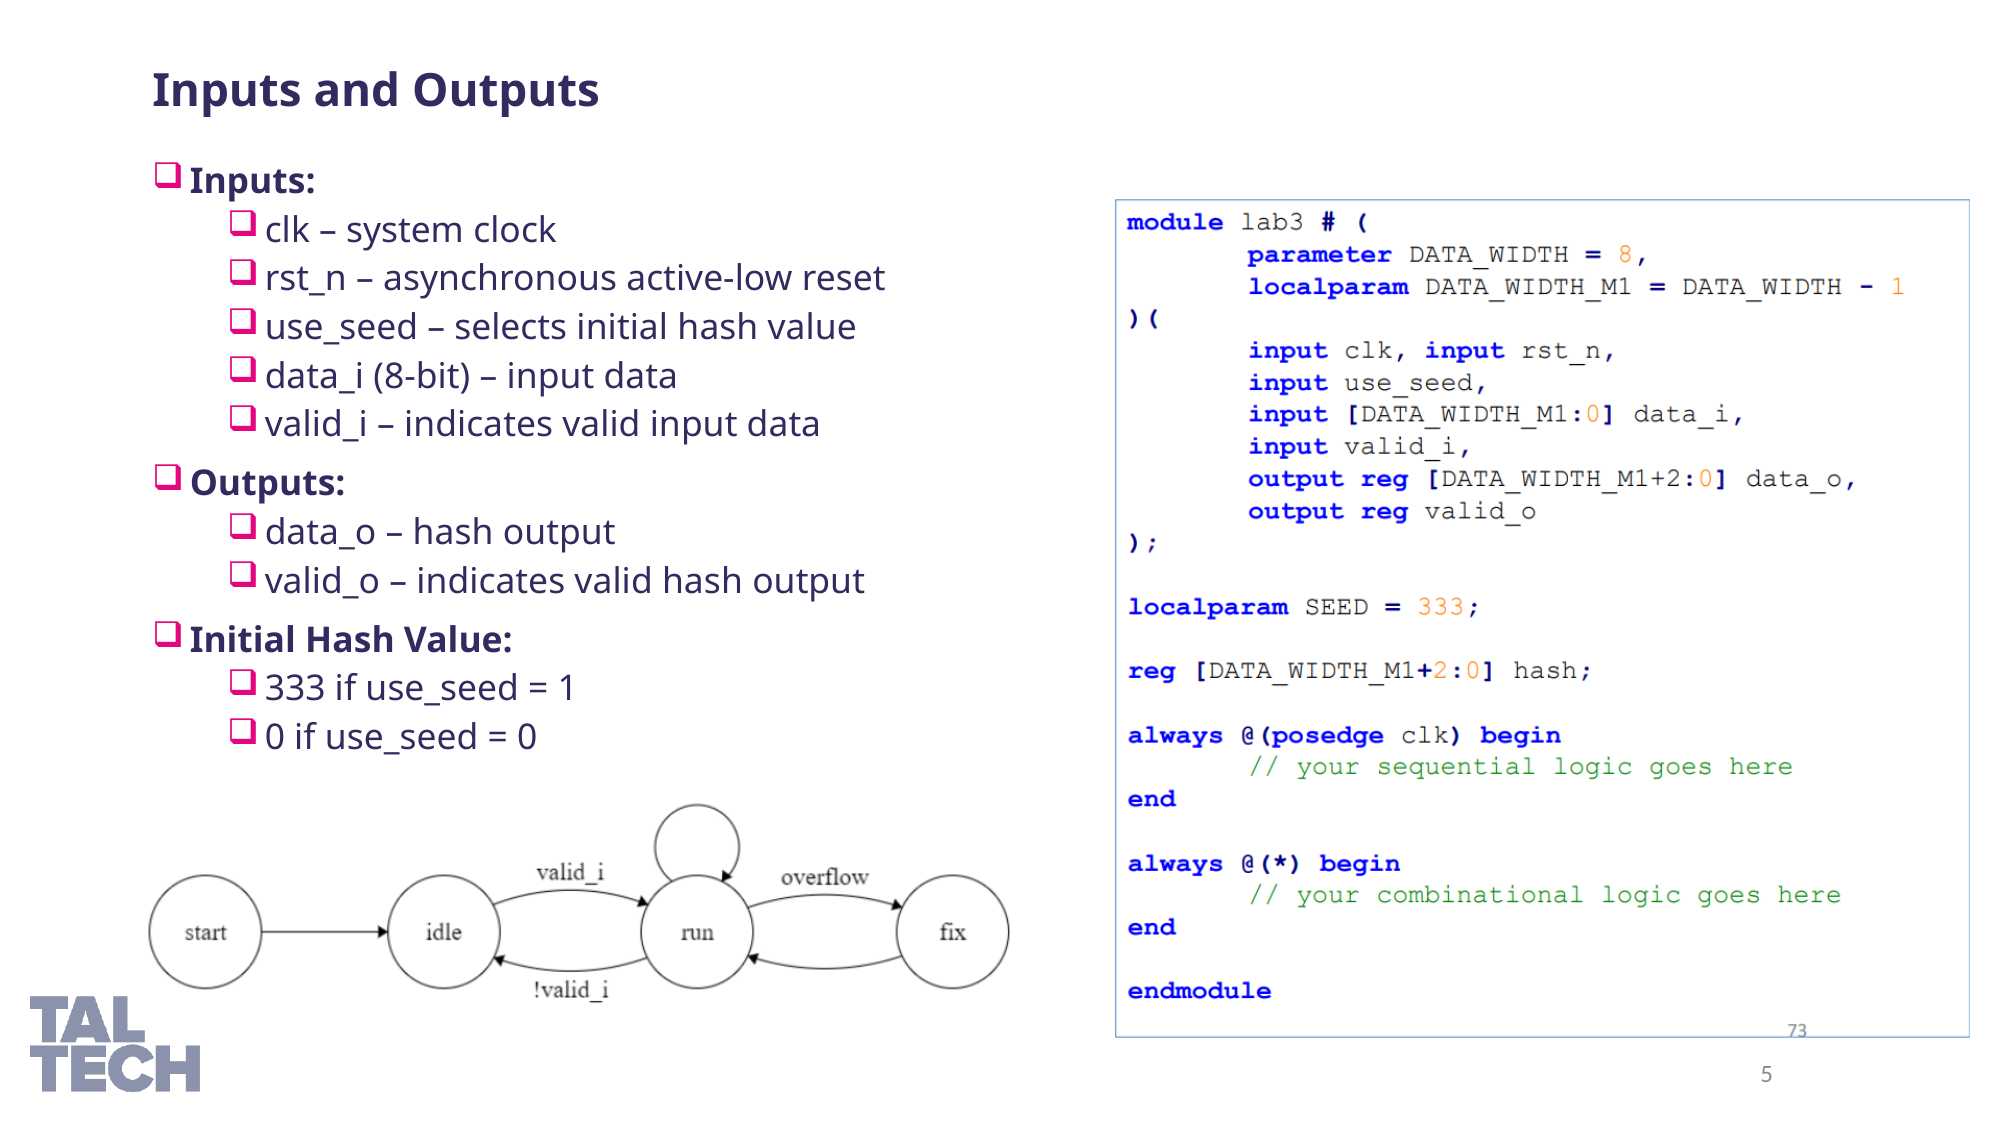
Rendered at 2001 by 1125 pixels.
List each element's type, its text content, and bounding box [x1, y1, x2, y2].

picture [25, 795, 1021, 1097]
slide_number 5 [1338, 1043, 1789, 1103]
title Inputs and Outputs [137, 59, 1863, 187]
list Inputs: clk – system clock rst_n – asynchronous active-low reset use_seed – selects initial hash value data_i (8-bit) – input data valid_i – indicates valid input data Outputs: data_o – hash output valid_o – indicates valid hash output Initial Hash Value: 333 if use_seed = 1 0 if use_seed = 0 [137, 155, 1115, 1014]
picture [1114, 194, 1973, 1043]
